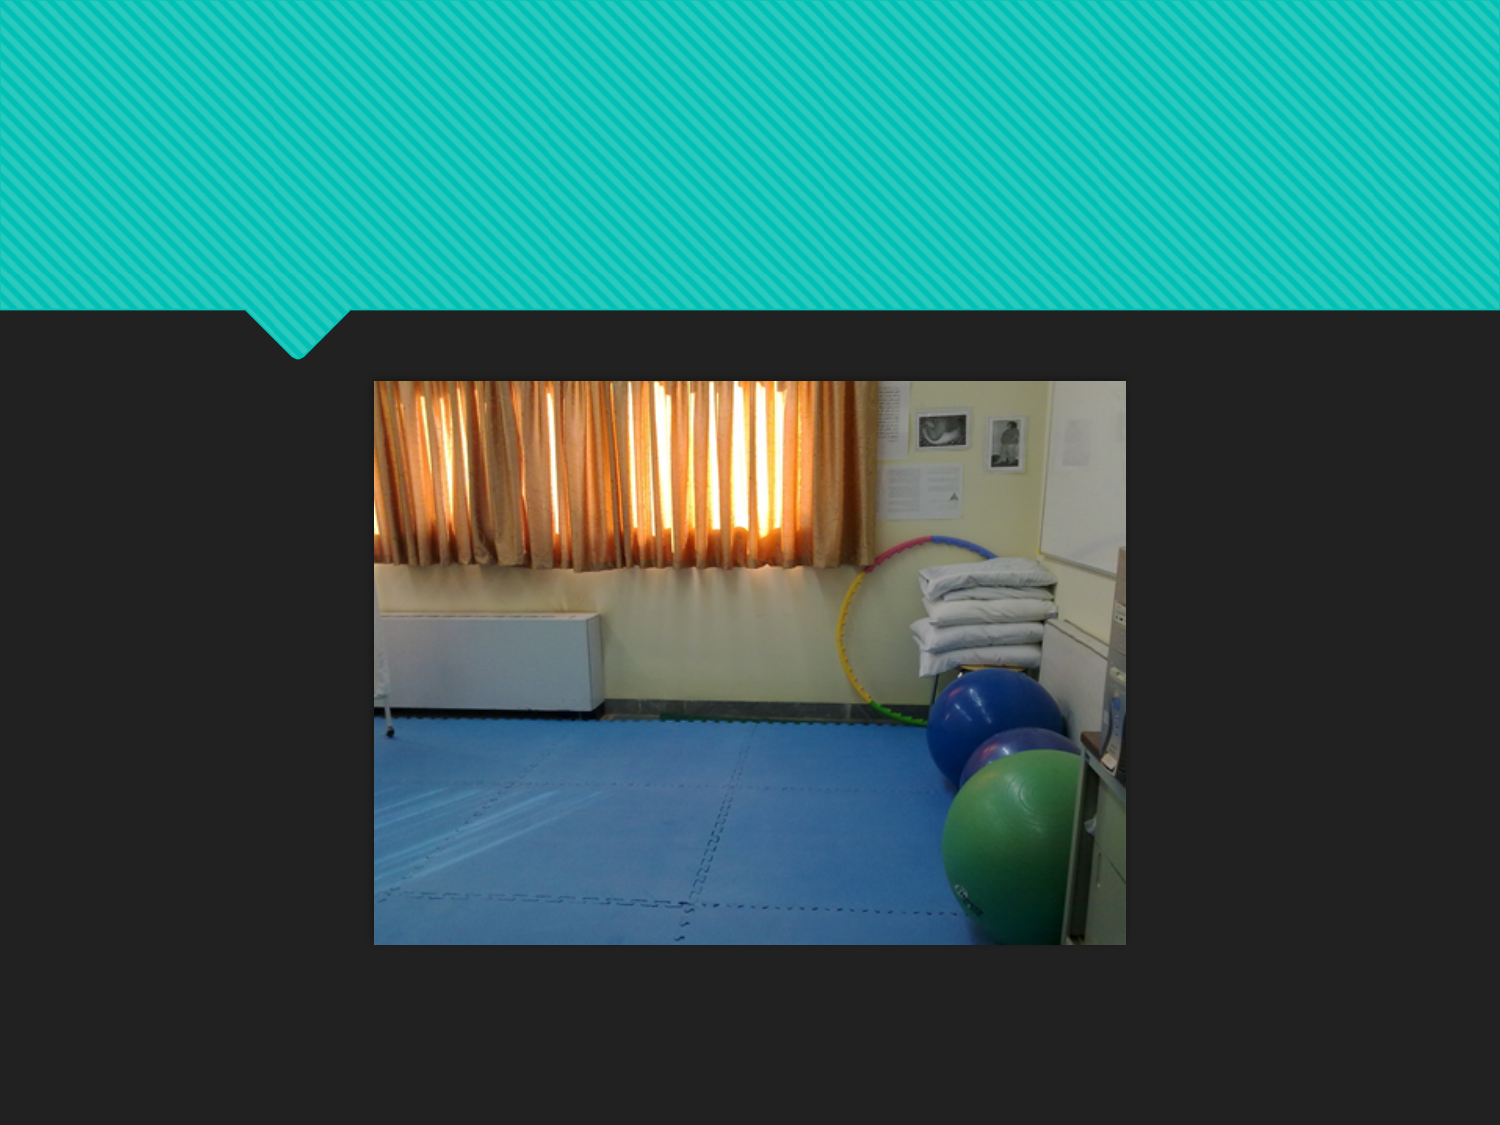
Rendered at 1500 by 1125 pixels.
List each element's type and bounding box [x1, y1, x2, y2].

list [374, 381, 1126, 945]
